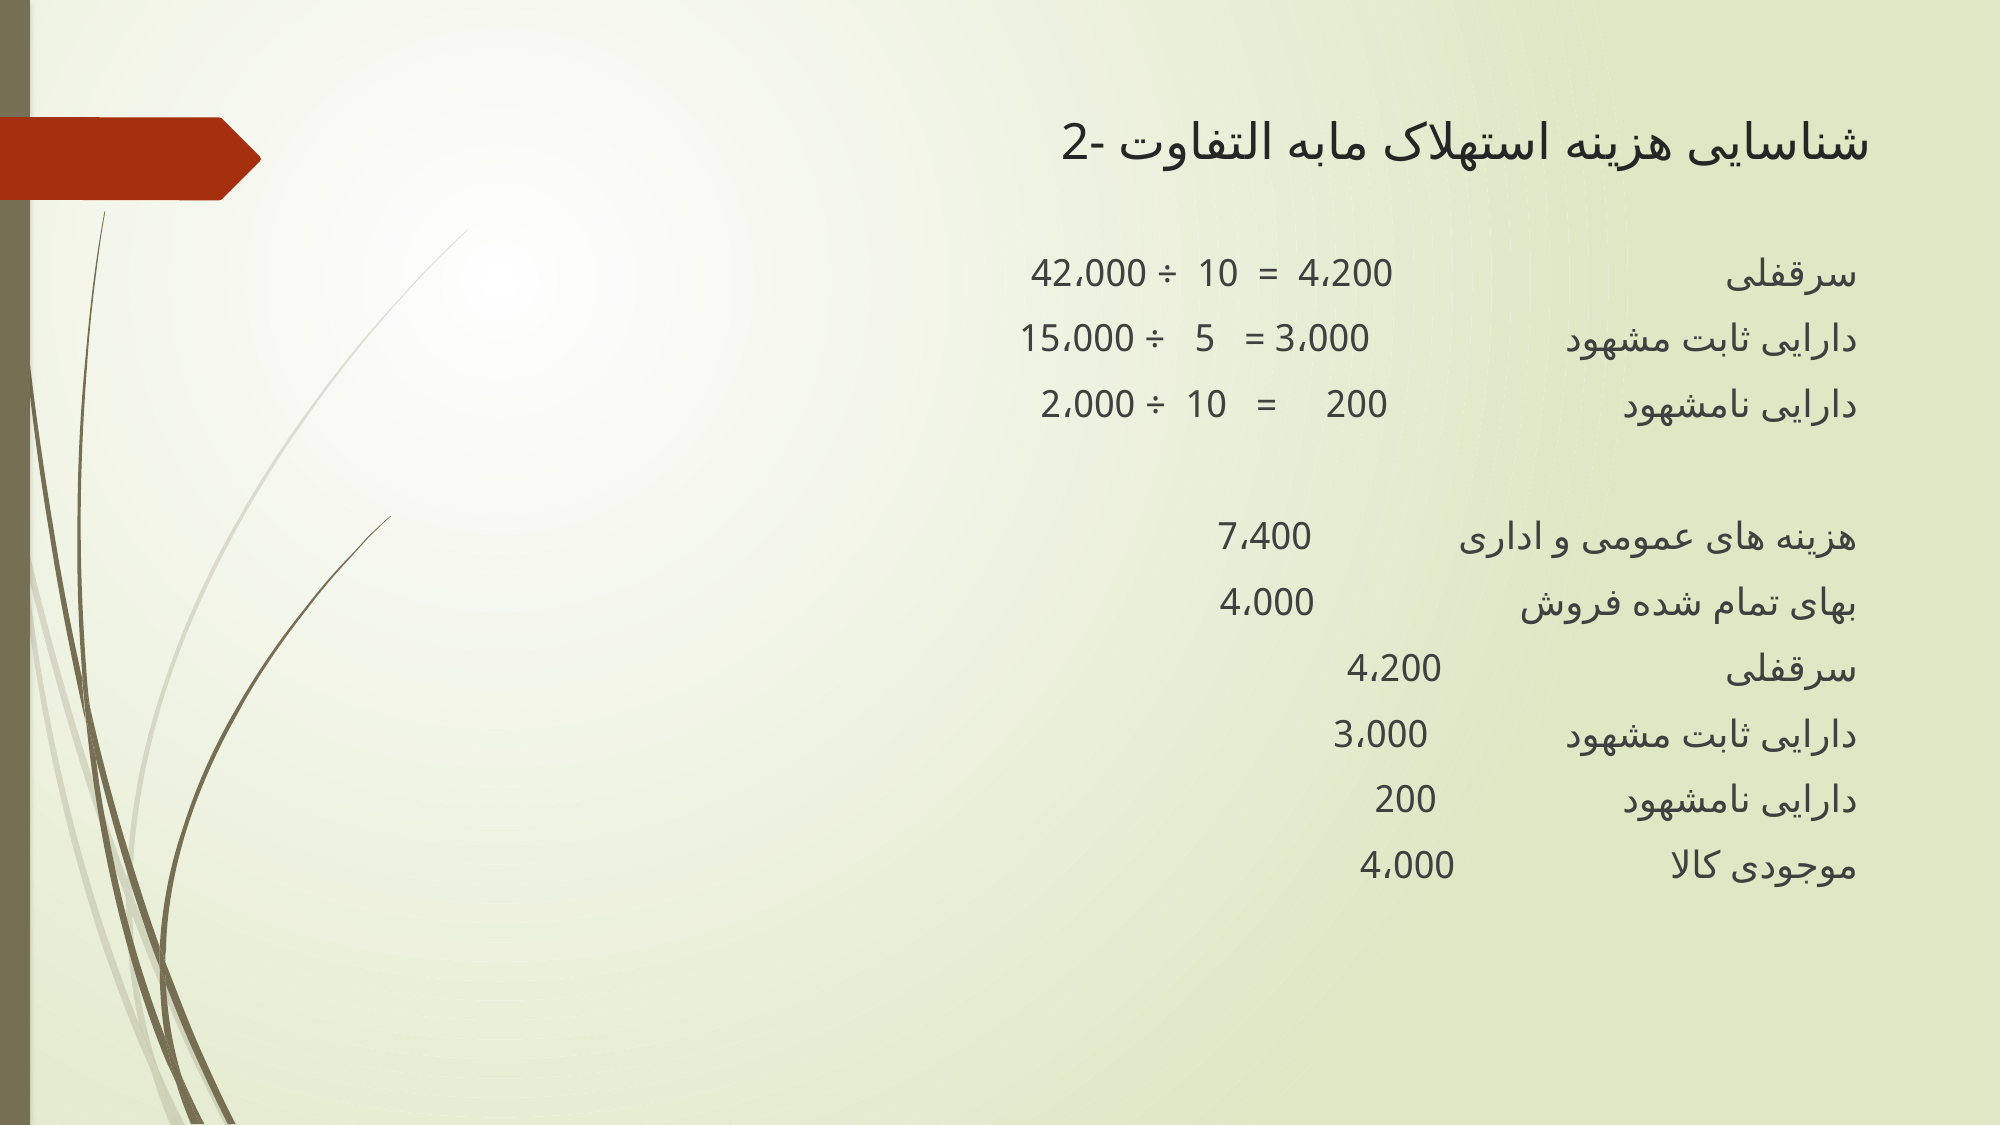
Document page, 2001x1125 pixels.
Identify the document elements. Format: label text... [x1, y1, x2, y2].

title 2- شناسایی هزینه استهلاک مابه التفاوت [425, 102, 1888, 313]
list سرقفلی 4،200 = 10 ÷ 42،000 دارایی ثابت مشهود 3،000 = 5 ÷ 15،000 دارایی نامشهود 200 = 10 ÷ 2،000 هزینه های عمومی و اداری 7،400 بهای تمام شده فروش 4،000 سرقفلی 4،200 دارایی ثابت مشهود 3،000 دارایی نامشهود 200 موجودی کالا 4،000 [410, 241, 1874, 1008]
